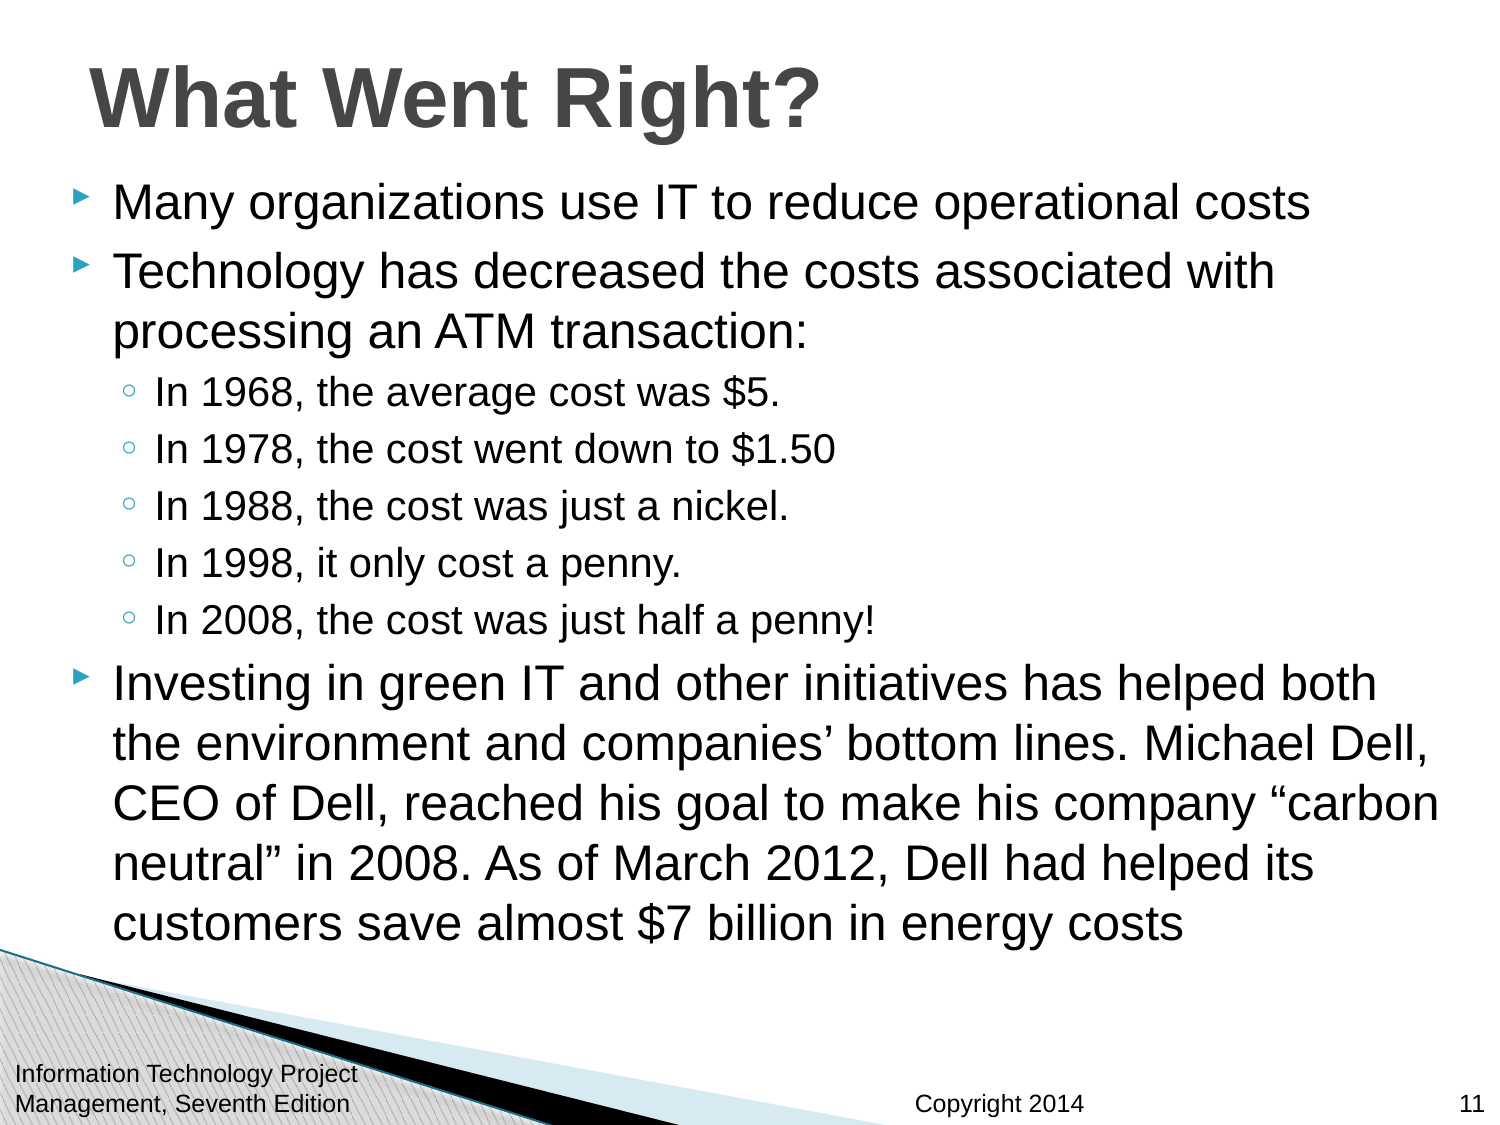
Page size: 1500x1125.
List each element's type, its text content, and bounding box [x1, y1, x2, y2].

slide_number 11 [1408, 1065, 1500, 1125]
title What Went Right? [75, 0, 1425, 188]
footer Information Technology Project Management, Seventh Edition [0, 1065, 425, 1125]
list Many organizations use IT to reduce operational costs Technology has decreased the costs associated with processing an ATM transaction: In 1968, the average cost was $5. In 1978, the cost went down to $1.50 In 1988, the cost was just a nickel. In 1998, it only cost a penny. In 2008, the cost was just half a penny! Investing in green IT and other initiatives has helped both the environment and companies’ bottom lines. Michael Dell, CEO of Dell, reached his goal to make his company “carbon neutral” in 2008. As of March 2012, Dell had helped its customers save almost $7 billion in energy costs [37, 162, 1463, 906]
